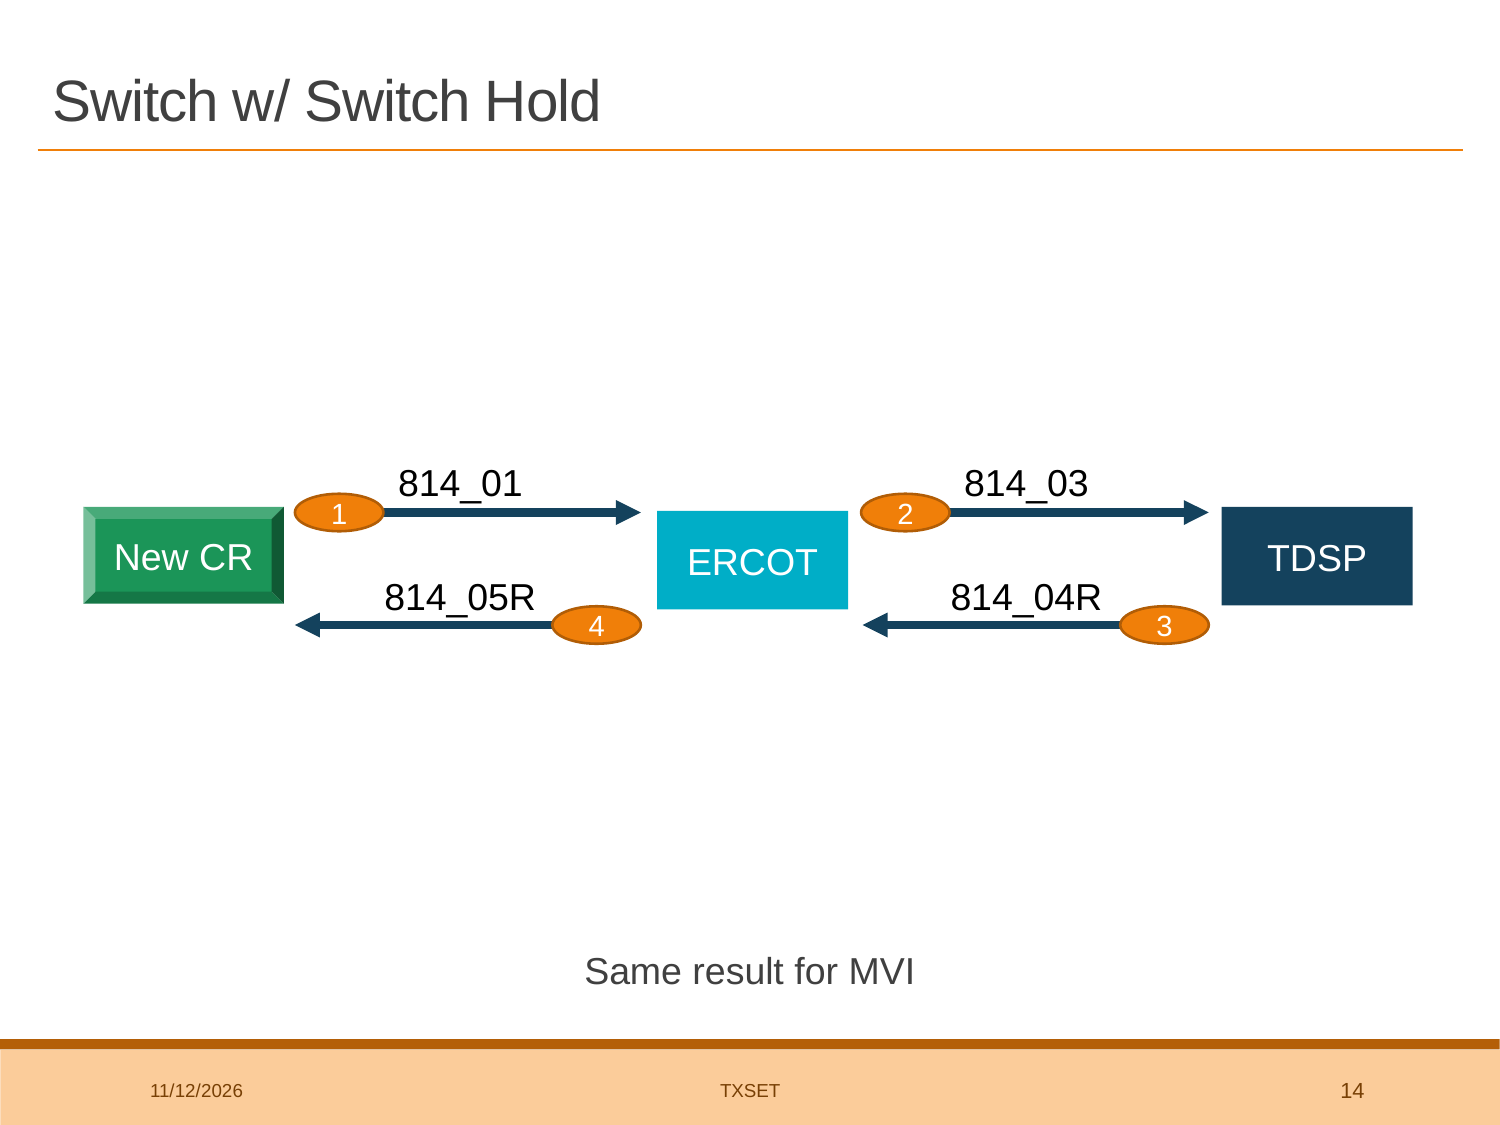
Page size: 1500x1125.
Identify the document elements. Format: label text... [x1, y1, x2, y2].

slide_number 14 [1218, 1059, 1380, 1120]
text_box 1 [84, 507, 95, 602]
title Switch w/ Switch Hold [37, 37, 1275, 141]
text_box New CR [83, 506, 284, 604]
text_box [860, 451, 1210, 532]
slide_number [135, 1059, 440, 1120]
text_box TDSP [1220, 506, 1414, 607]
text_box Same result for MVI [569, 939, 931, 1000]
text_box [294, 451, 642, 532]
title Checkpoint Questions [85, 507, 282, 518]
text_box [294, 565, 642, 645]
footer TxSET [453, 1059, 1047, 1120]
text_box ERCOT [656, 510, 849, 611]
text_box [862, 565, 1210, 645]
